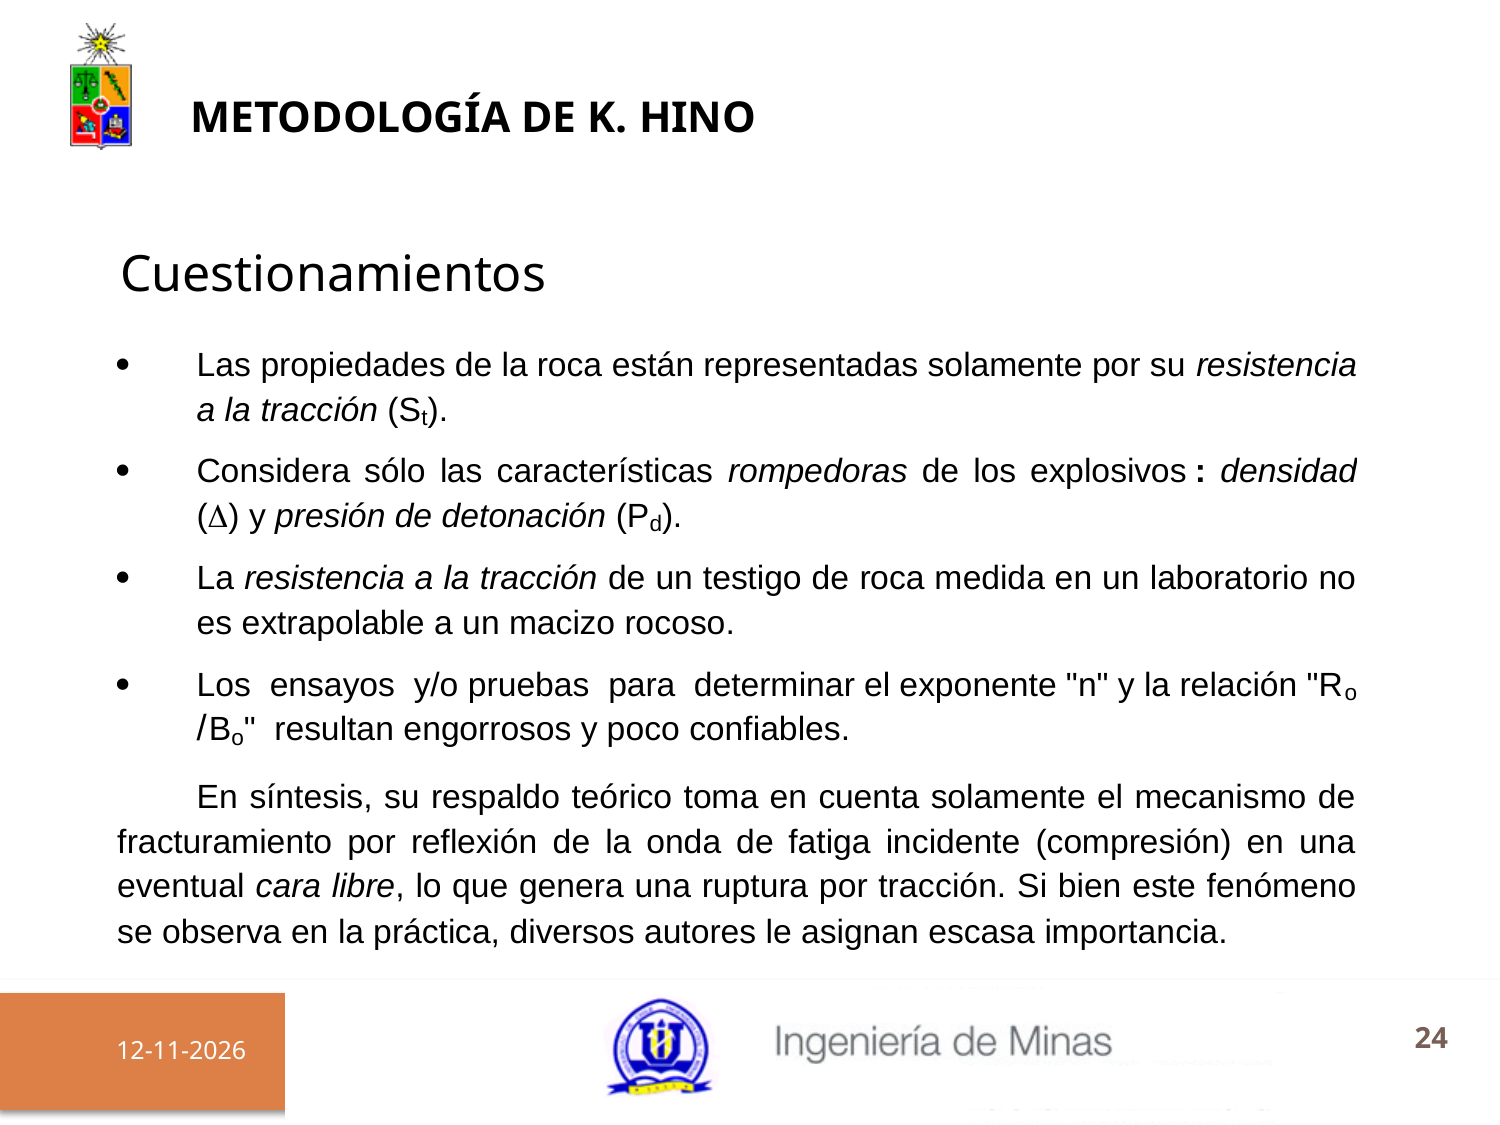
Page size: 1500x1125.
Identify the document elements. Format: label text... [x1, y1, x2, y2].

text_box Cuestionamientos [105, 234, 956, 310]
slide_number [12, 995, 279, 1108]
picture [116, 316, 1500, 1125]
picture [69, 23, 132, 151]
text_box METODOLOGÍA DE K. HINO [175, 81, 1266, 148]
